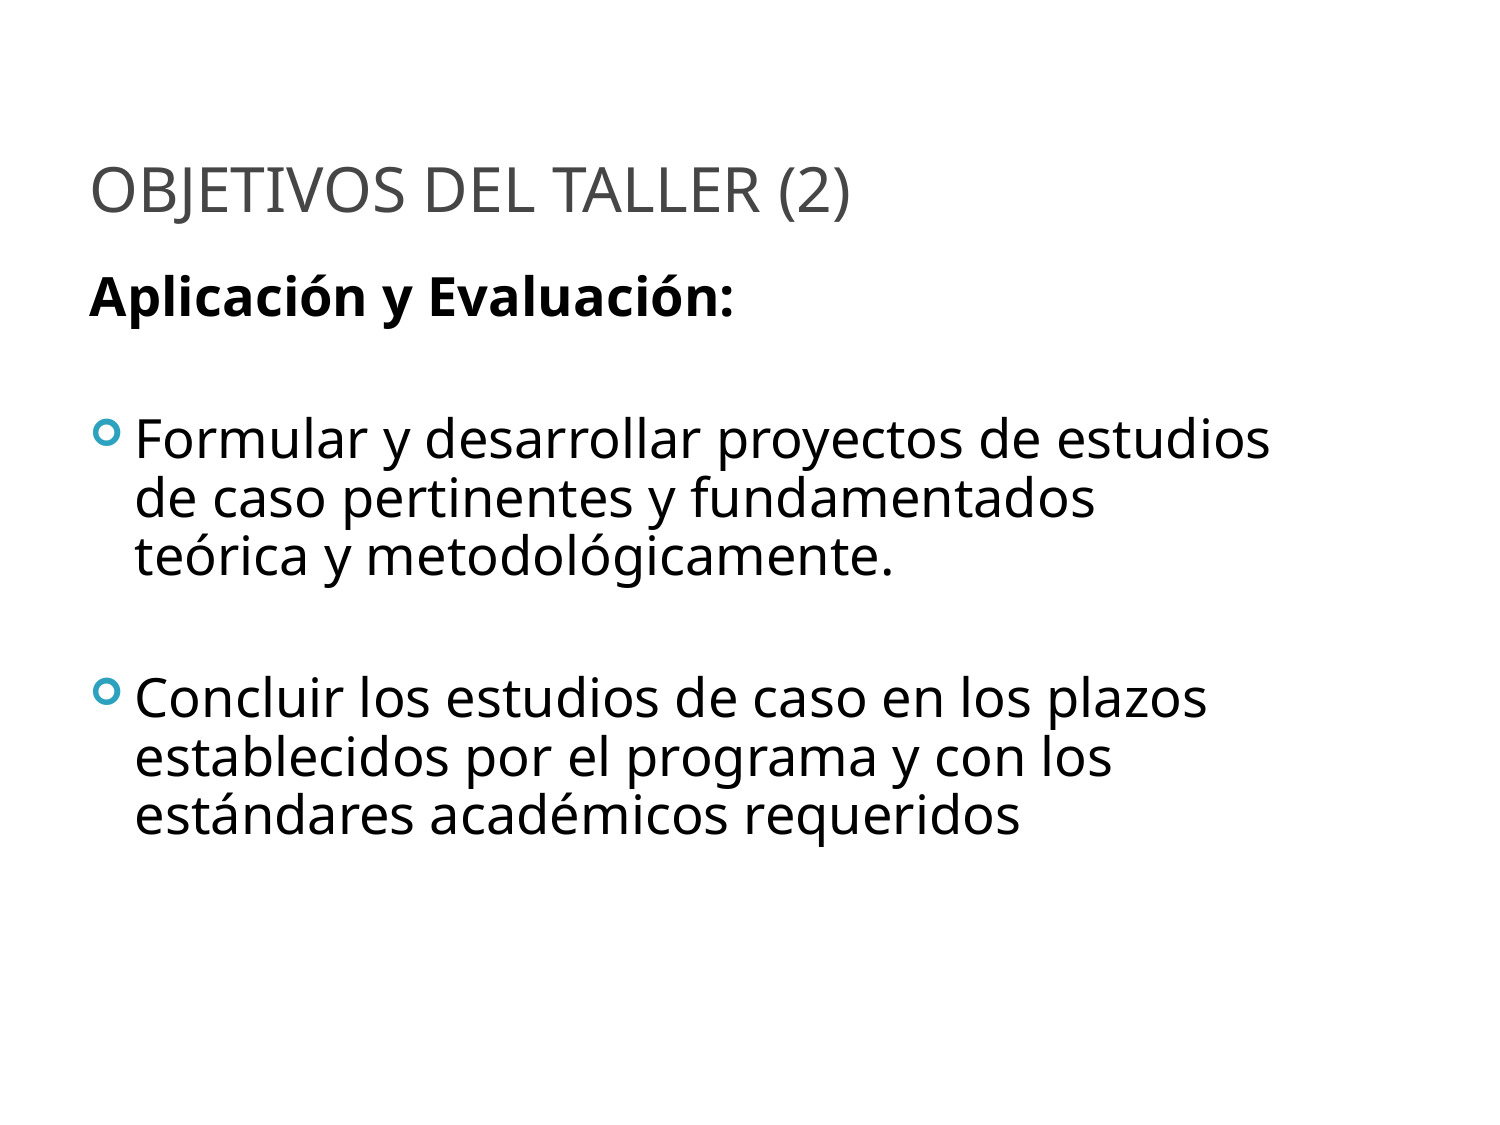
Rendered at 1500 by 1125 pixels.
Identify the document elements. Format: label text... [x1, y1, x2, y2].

list Aplicación y Evaluación: Formular y desarrollar proyectos de estudios de caso pertinentes y fundamentados teórica y metodológicamente. Concluir los estudios de caso en los plazos establecidos por el programa y con los estándares académicos requeridos [75, 262, 1300, 1062]
title Objetivos del Taller (2) [75, 45, 1300, 233]
